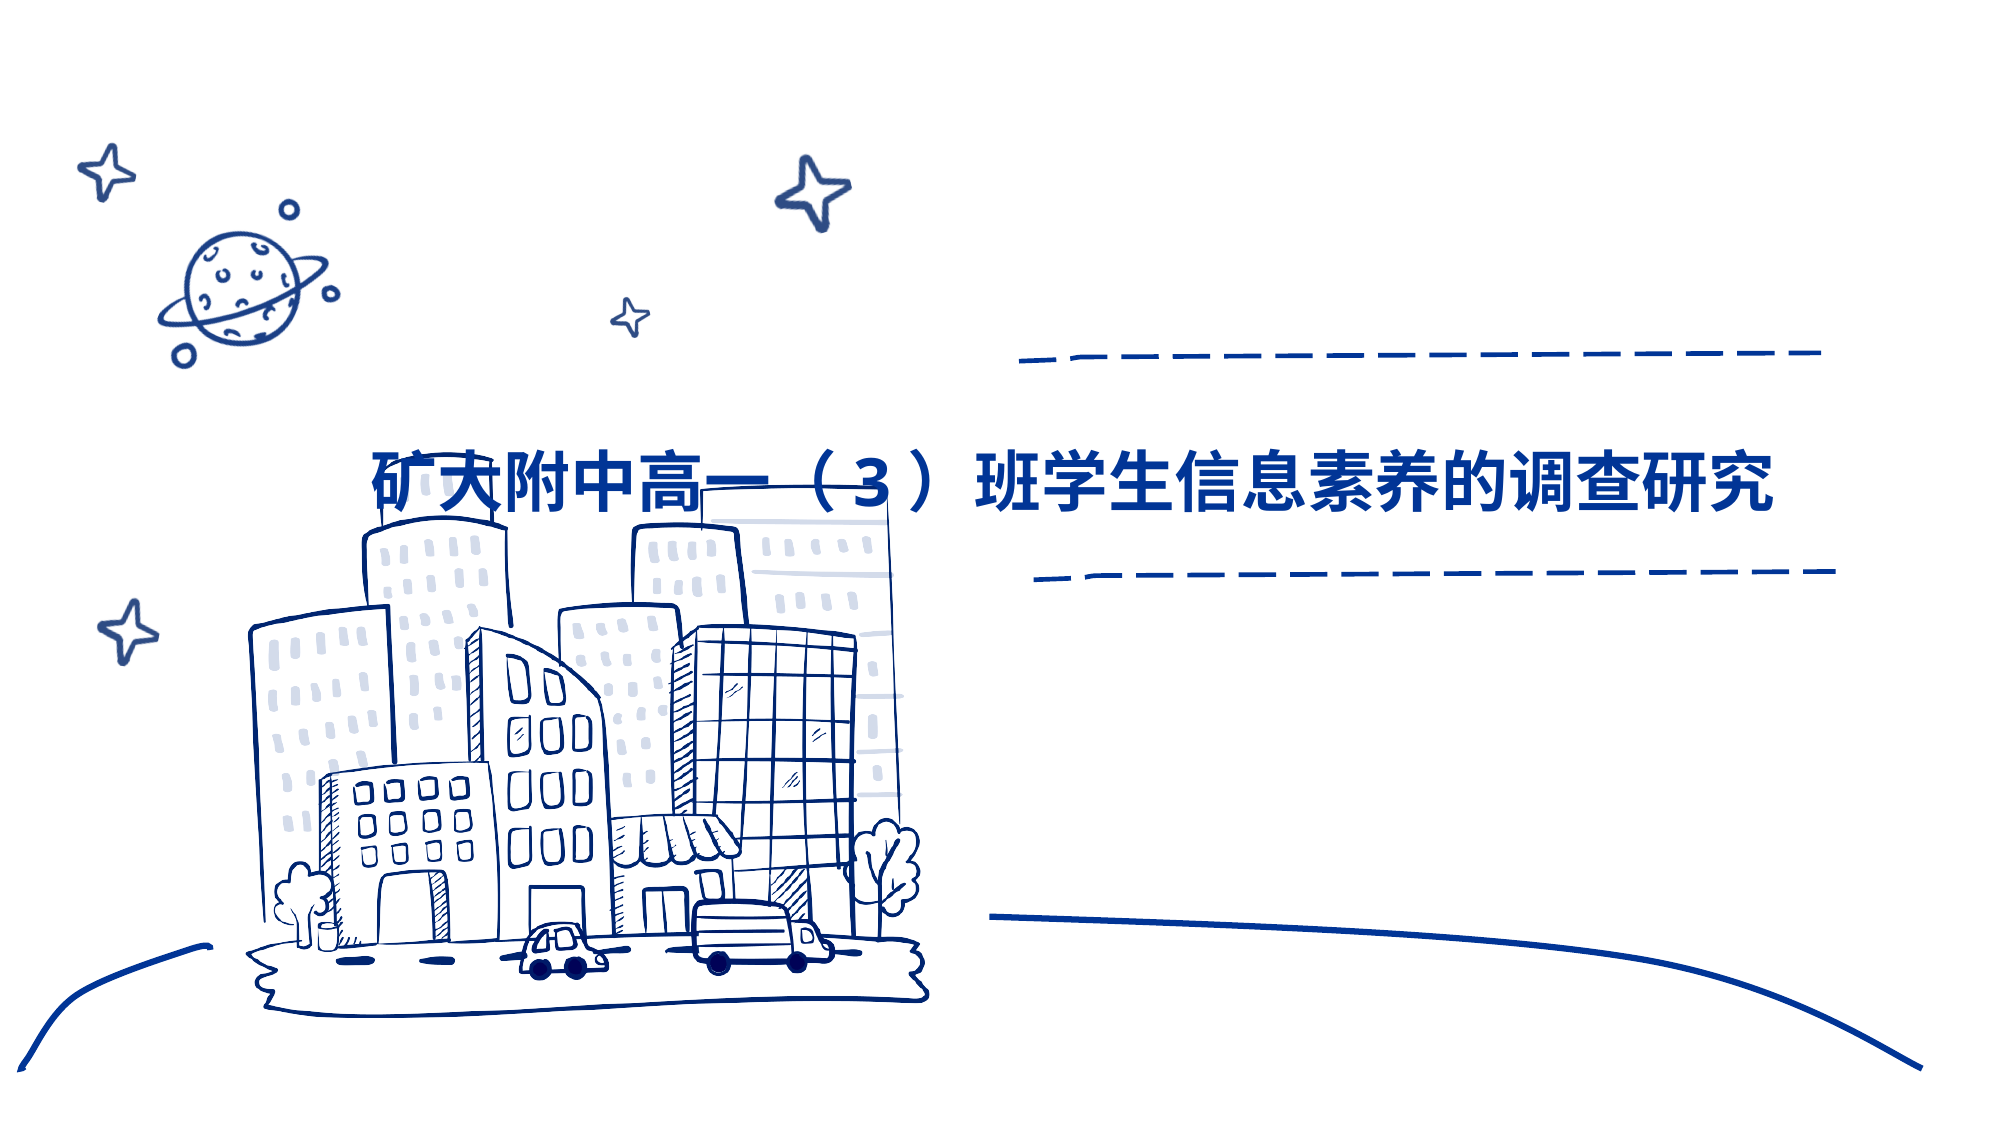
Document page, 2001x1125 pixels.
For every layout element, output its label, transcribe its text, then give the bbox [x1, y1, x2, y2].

title 矿大附中高一（3）班学生信息素养的调查研究 [186, 375, 1961, 648]
